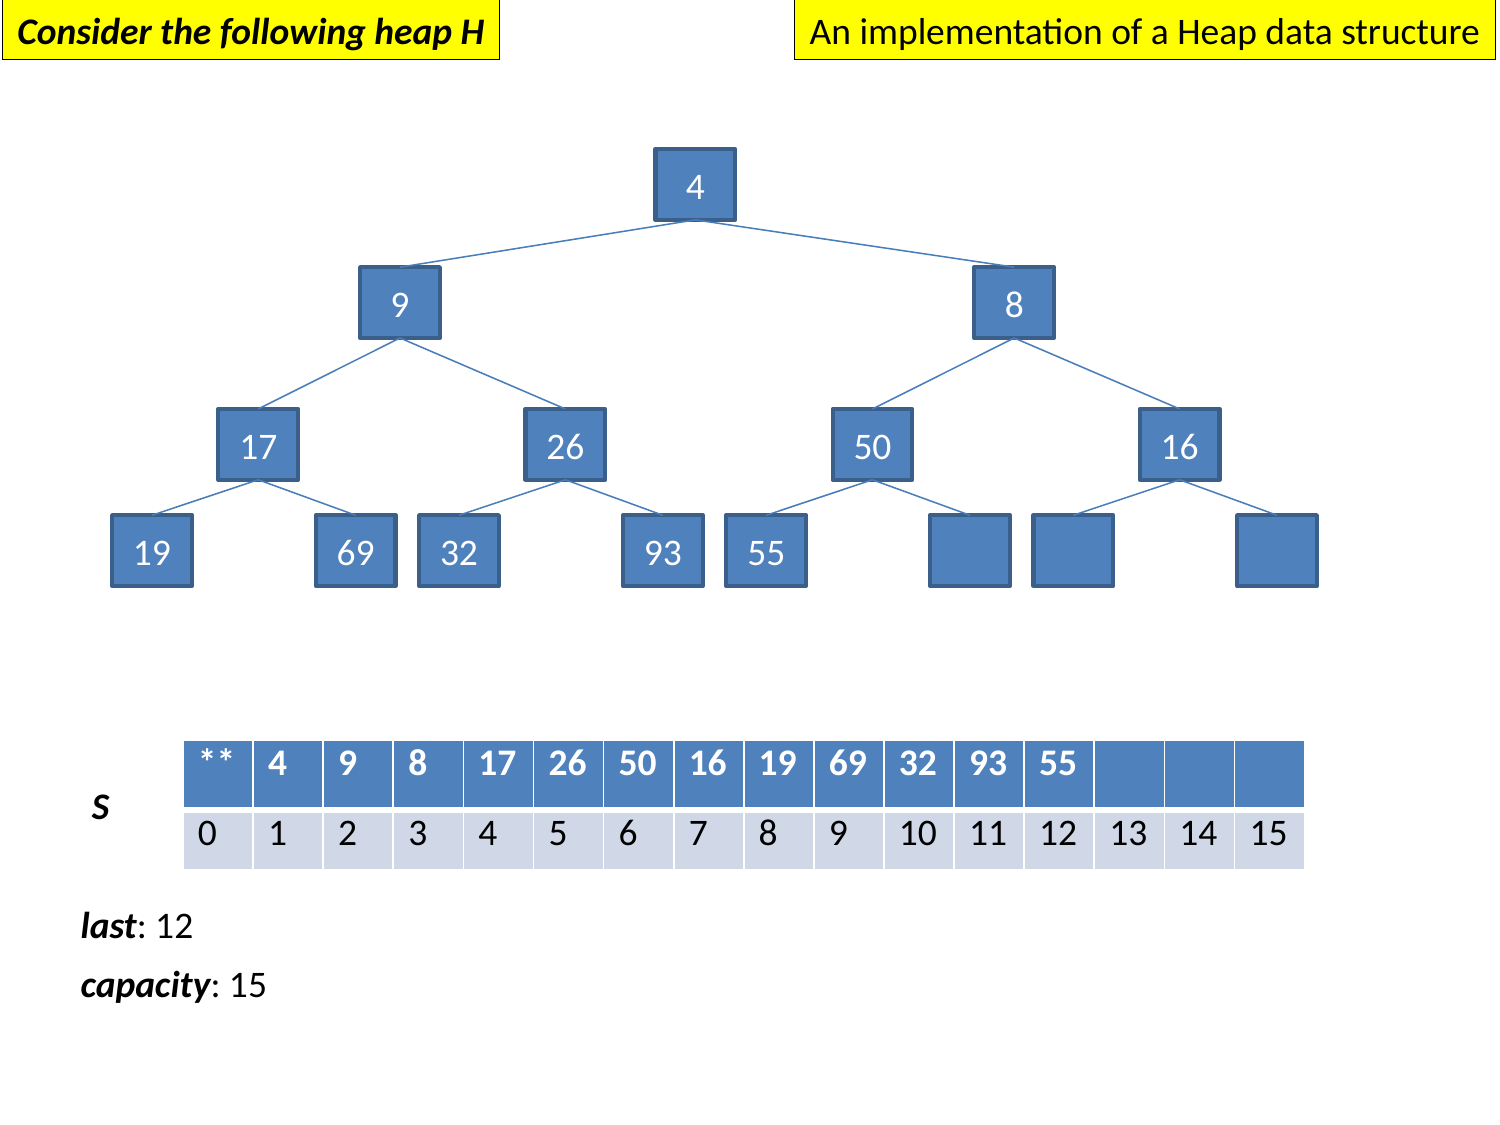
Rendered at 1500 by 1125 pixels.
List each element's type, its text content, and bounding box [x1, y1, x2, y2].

table_cell 12 [1025, 813, 1093, 869]
table_cell 11 [955, 813, 1023, 869]
text_box last: 12 [65, 893, 209, 952]
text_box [726, 408, 1011, 587]
table_header 17 [464, 741, 533, 807]
table_cell 14 [1165, 813, 1234, 869]
table_cell 4 [464, 813, 533, 869]
table_header 9 [324, 741, 392, 807]
table_cell 0 [184, 813, 252, 869]
table_header 26 [534, 741, 603, 807]
table_header 69 [815, 741, 883, 807]
text_box S [77, 775, 125, 835]
table_cell 1 [254, 813, 322, 869]
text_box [1013, 337, 1180, 410]
table_header [1095, 741, 1164, 807]
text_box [418, 408, 703, 587]
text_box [359, 148, 1055, 339]
table_header 16 [675, 741, 743, 807]
table_header [1235, 741, 1304, 807]
table_cell 6 [604, 813, 673, 869]
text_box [1033, 408, 1318, 587]
table_header 8 [394, 741, 463, 807]
table_cell 2 [324, 813, 392, 869]
table_header 19 [745, 741, 813, 807]
table_cell 15 [1235, 813, 1304, 869]
table_cell 8 [745, 813, 813, 869]
table_header 50 [604, 741, 673, 807]
table_cell 10 [885, 813, 953, 869]
table_cell 7 [675, 813, 743, 869]
table_cell 9 [815, 813, 883, 869]
table_cell 3 [394, 813, 463, 869]
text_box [111, 408, 396, 587]
table_header [1165, 741, 1234, 807]
text_box Consider the following heap H [2, 0, 500, 60]
table_header 55 [1025, 741, 1093, 807]
table_cell 5 [534, 813, 603, 869]
table_header 32 [885, 741, 953, 807]
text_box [399, 337, 566, 410]
table_header 93 [955, 741, 1023, 807]
table_header 4 [254, 741, 322, 807]
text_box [872, 337, 1013, 410]
text_box capacity: 15 [65, 952, 283, 1012]
table_cell 13 [1095, 813, 1164, 869]
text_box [257, 337, 399, 410]
text_box An implementation of a Heap data structure [794, 0, 1496, 60]
table_header ** [184, 741, 252, 807]
